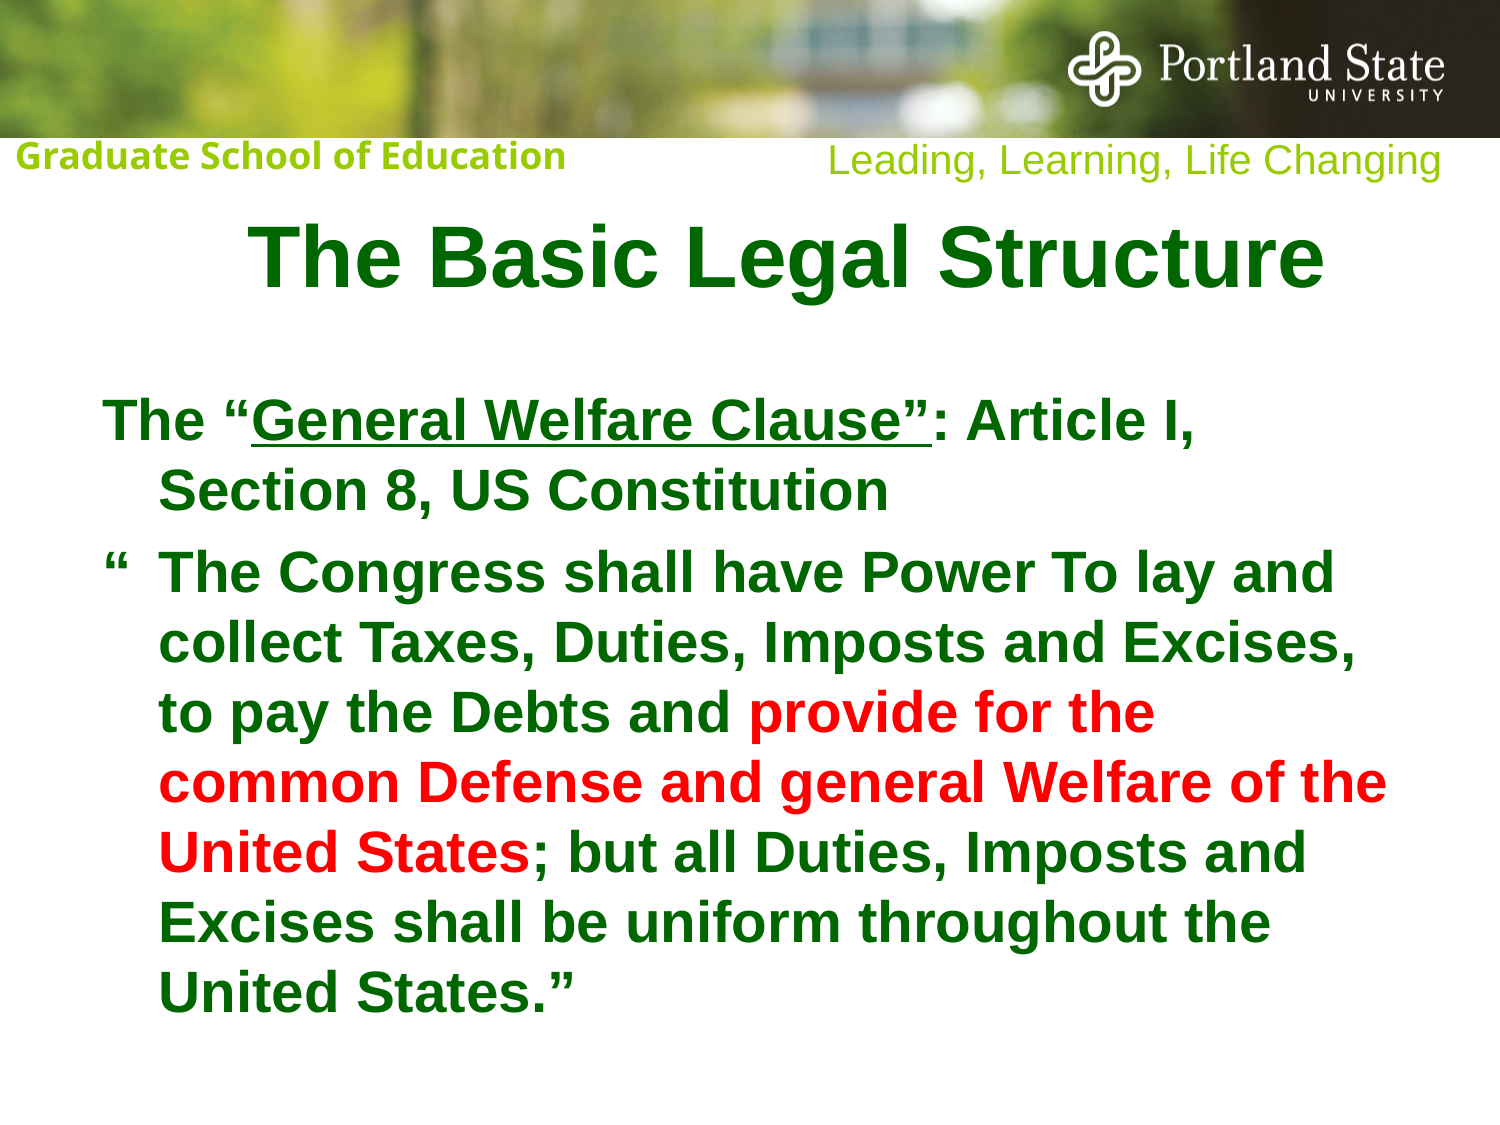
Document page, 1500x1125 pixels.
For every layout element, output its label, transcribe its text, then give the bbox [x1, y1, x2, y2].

title The Basic Legal Structure [74, 212, 1500, 307]
picture [0, 0, 1500, 138]
list The “General Welfare Clause”: Article I, Section 8, US Constitution “ The Congress shall have Power To lay and collect Taxes, Duties, Imposts and Excises, to pay the Debts and provide for the common Defense and general Welfare of the United States; but all Duties, Imposts and Excises shall be uniform throughout the United States.” [87, 374, 1413, 1125]
